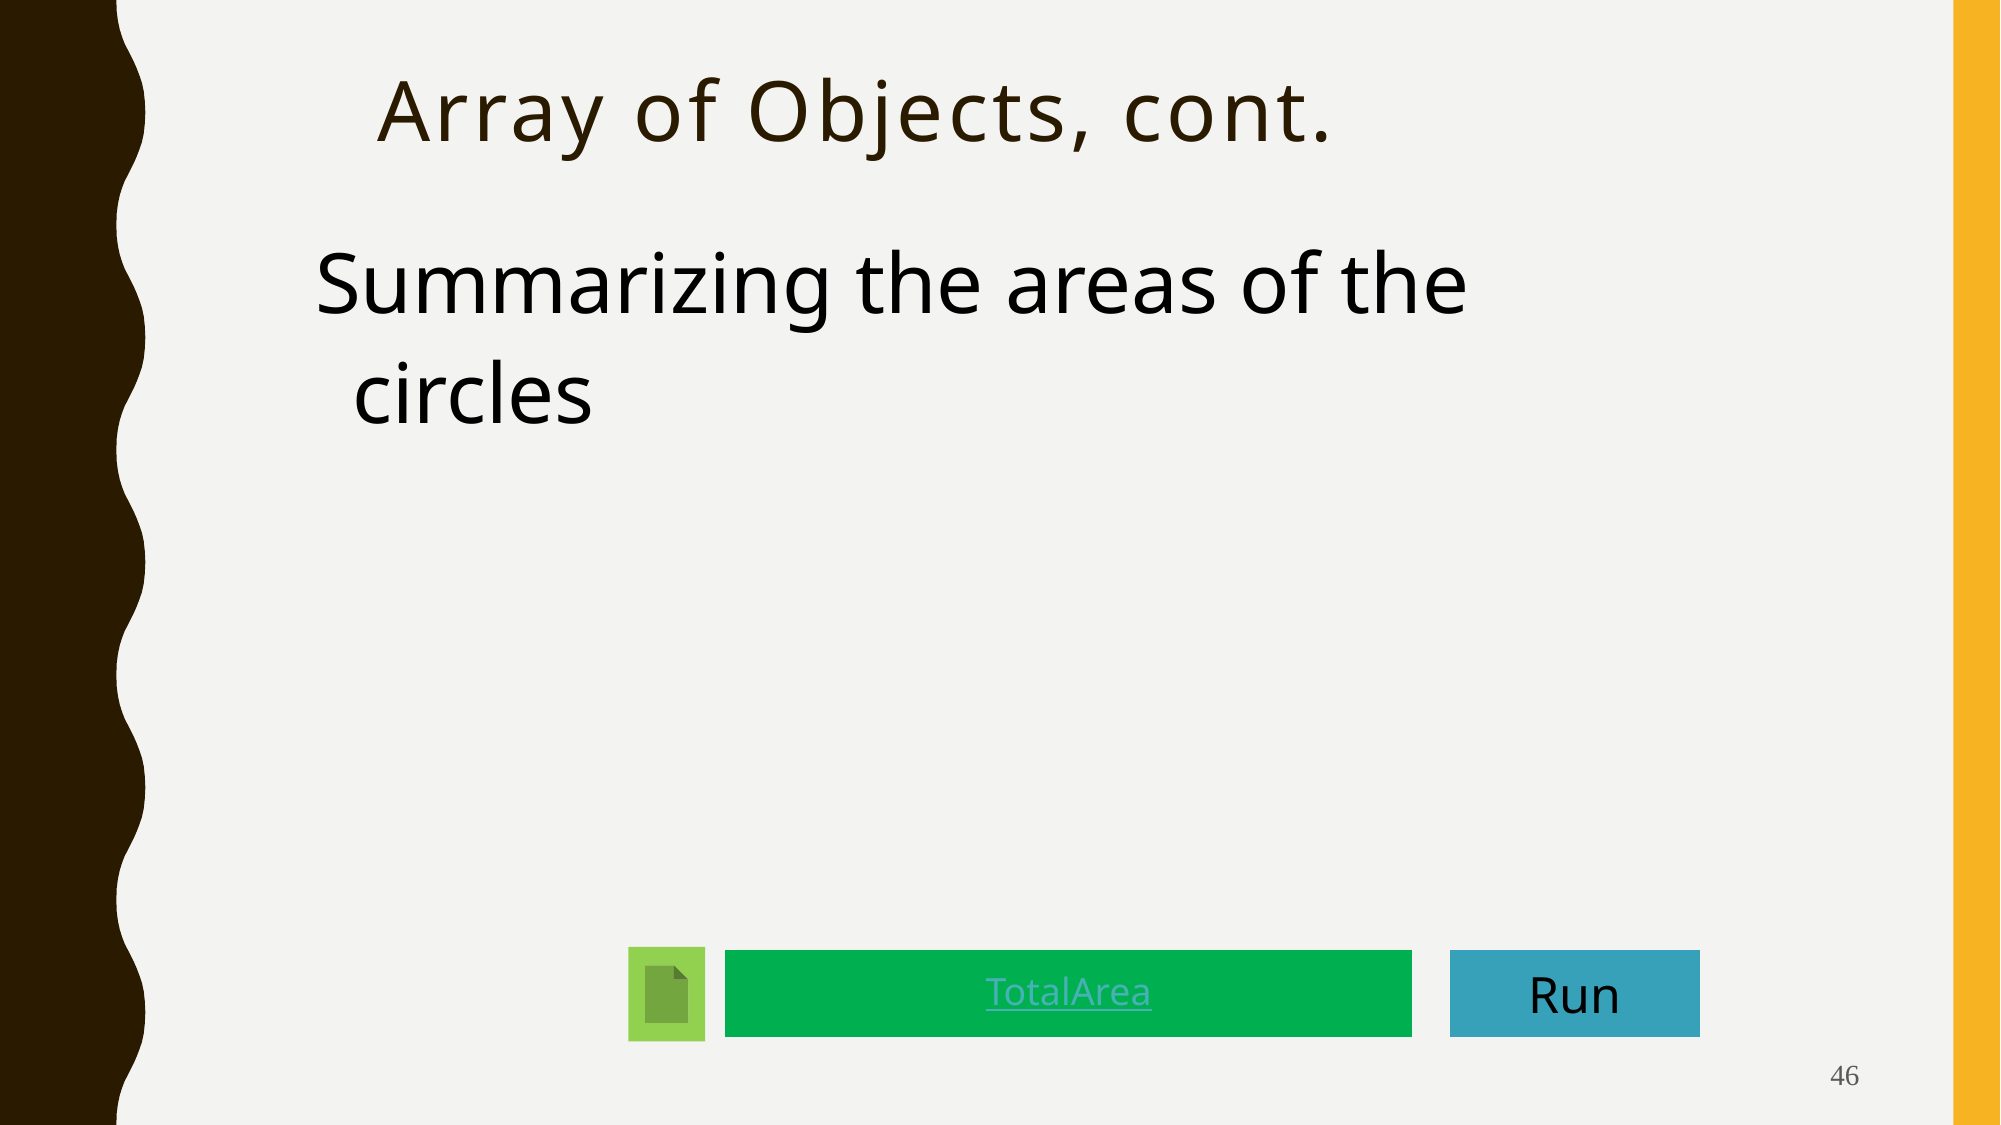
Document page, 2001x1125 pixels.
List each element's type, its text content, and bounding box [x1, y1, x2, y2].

title Array of Objects, cont. [362, 62, 1638, 212]
text_box [628, 946, 706, 1042]
text_box Run [1449, 949, 1700, 1038]
text_box TotalArea [724, 949, 1413, 1038]
slide_number 46 [1412, 1045, 1875, 1103]
list Summarizing the areas of the circles [300, 212, 1688, 875]
text_box [1688, 473, 2000, 549]
